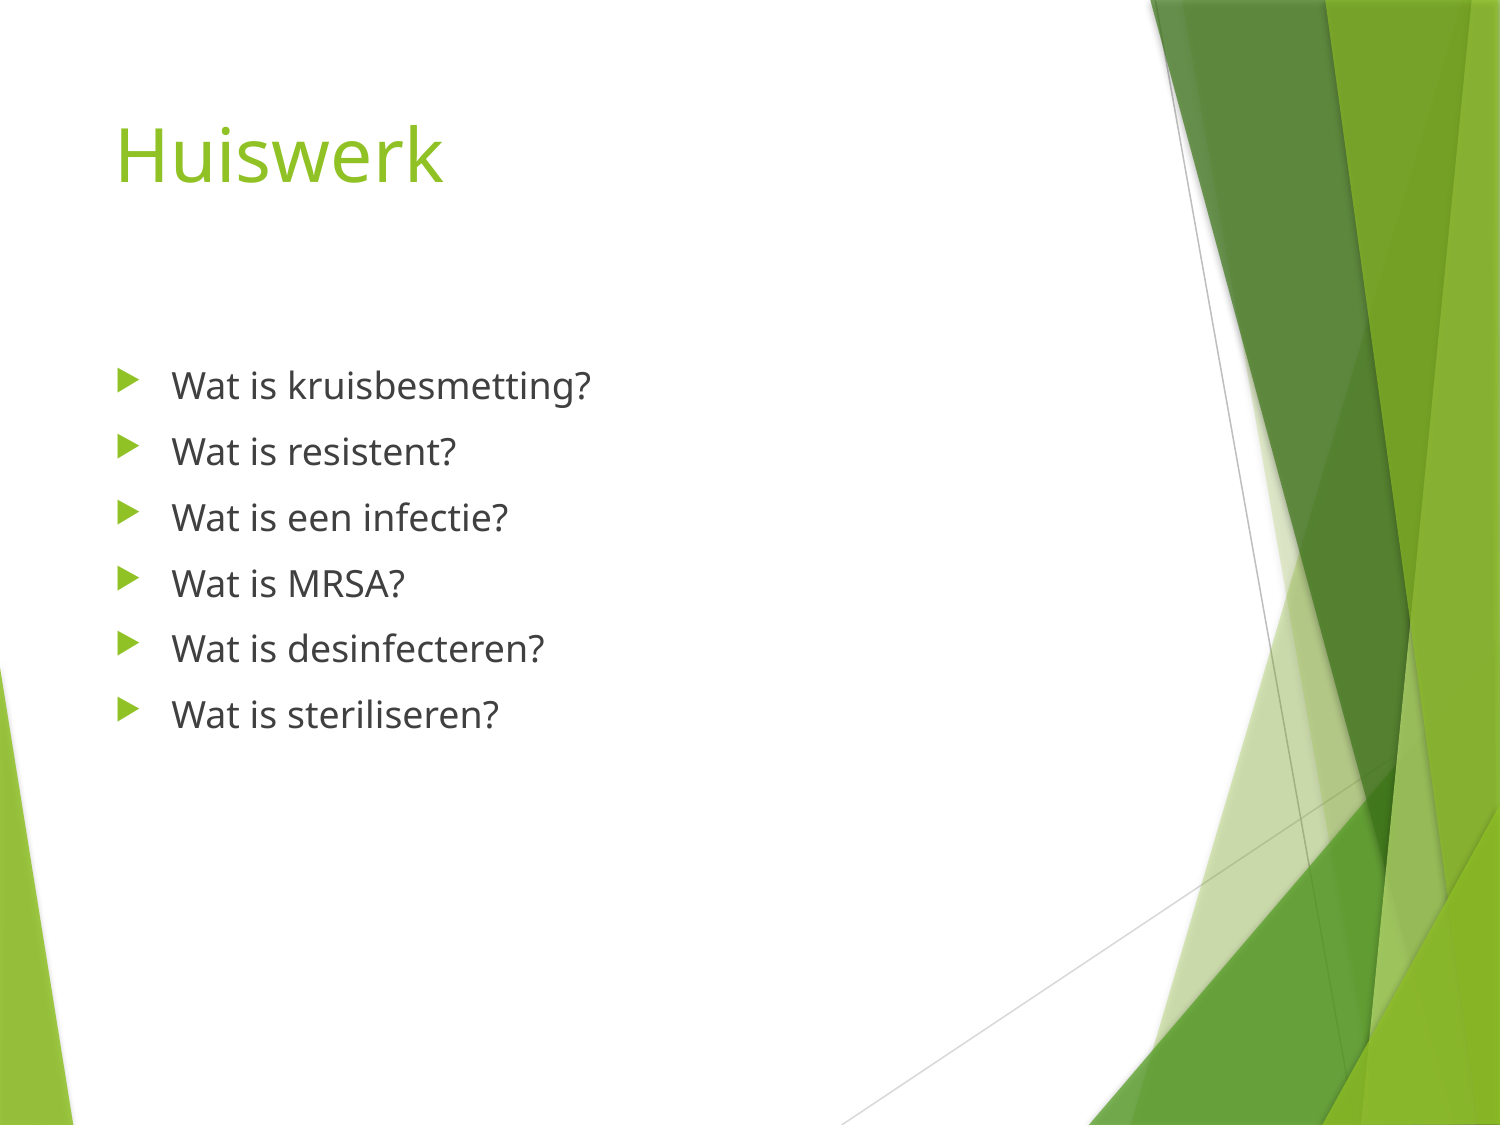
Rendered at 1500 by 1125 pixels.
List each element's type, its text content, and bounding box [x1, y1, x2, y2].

title Huiswerk [99, 99, 1142, 317]
list Wat is kruisbesmetting? Wat is resistent? Wat is een infectie? Wat is MRSA? Wat is desinfecteren? Wat is steriliseren? [99, 354, 1142, 992]
